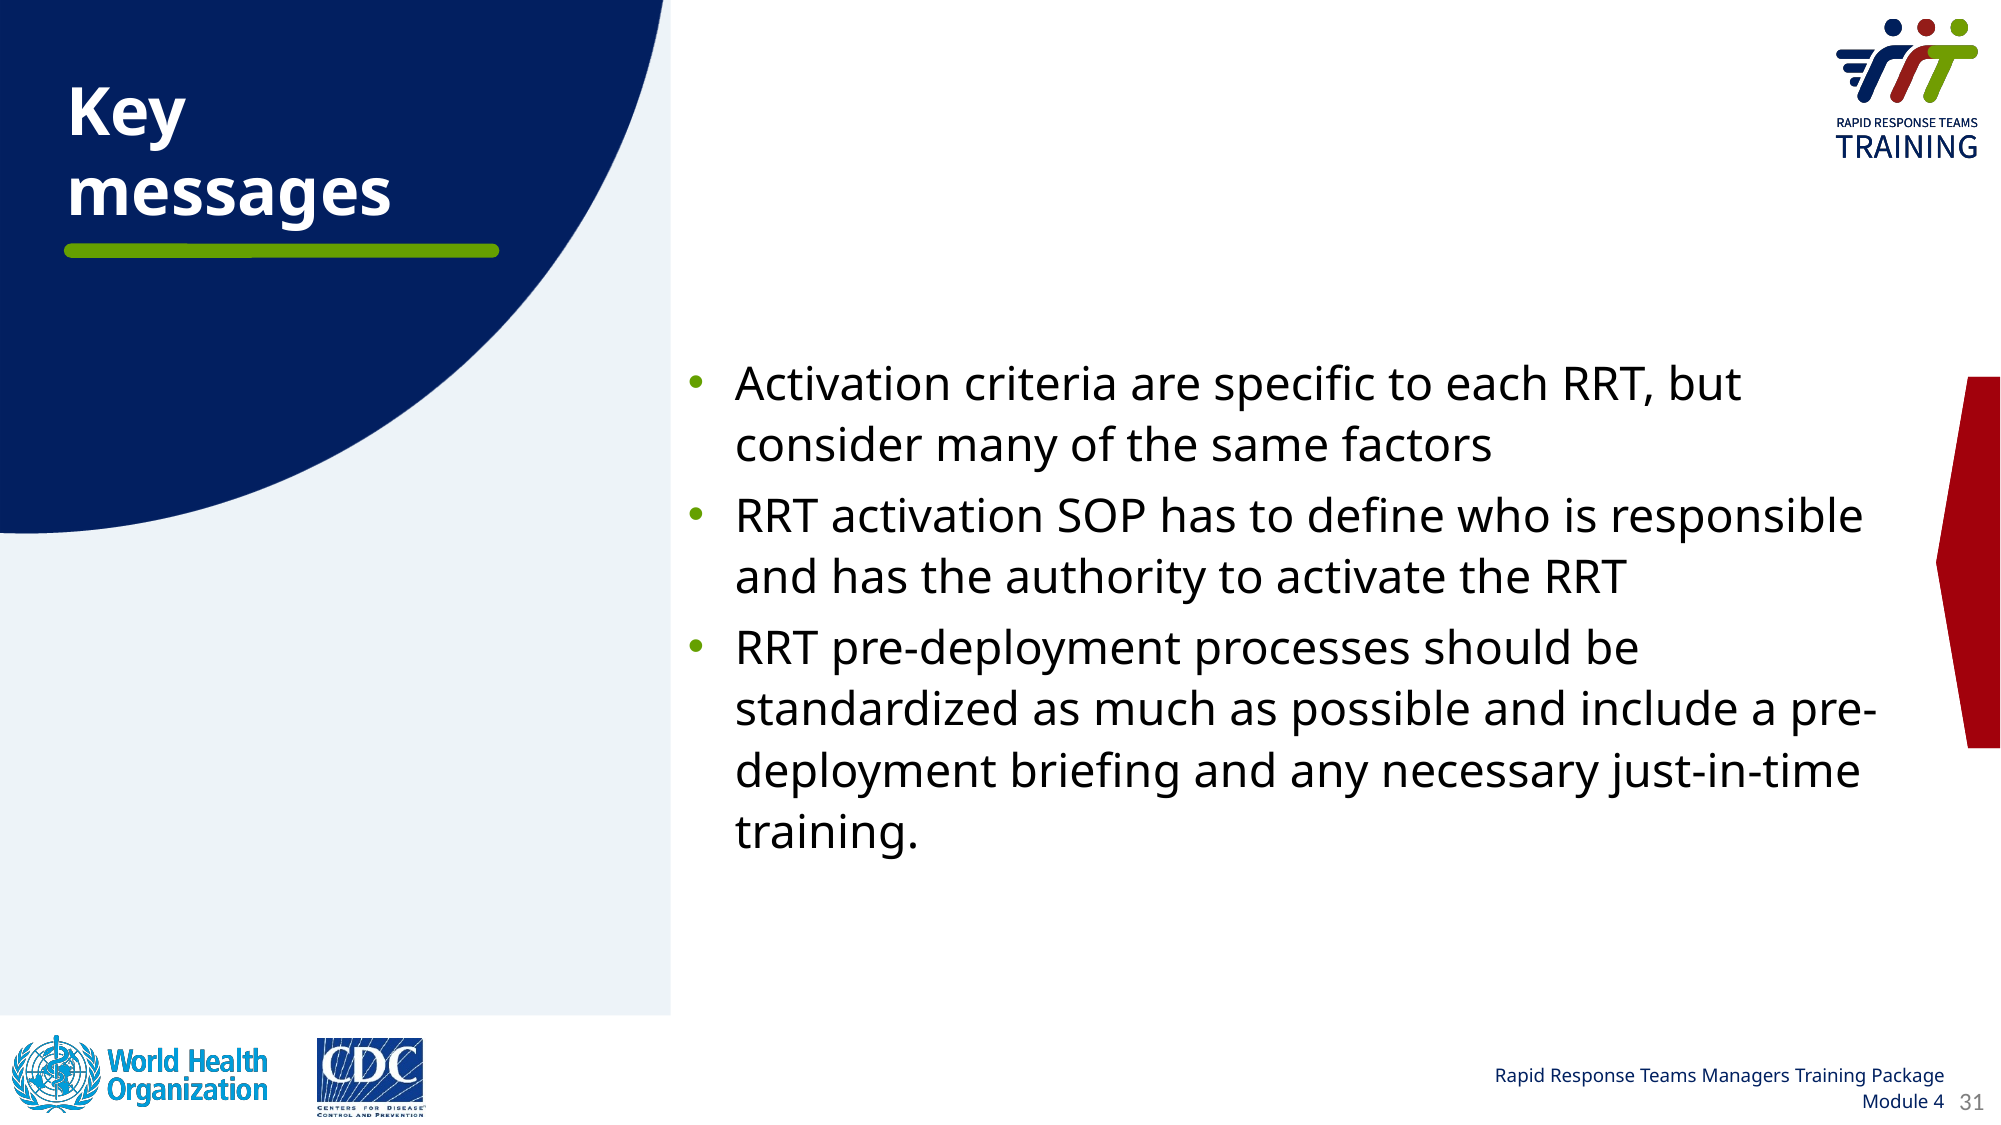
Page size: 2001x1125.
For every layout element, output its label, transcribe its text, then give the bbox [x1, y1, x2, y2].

picture [59, 1035, 267, 1113]
picture [12, 1083, 48, 1113]
picture [40, 1062, 47, 1070]
picture [30, 1083, 37, 1091]
picture [34, 1054, 43, 1078]
picture [317, 1038, 426, 1117]
picture [24, 1054, 36, 1087]
text_box Key messages [59, 61, 531, 237]
picture [22, 1062, 26, 1077]
list Activation criteria are specific to each RRT, but consider many of the same factors RRT activation SOP has to define who is responsible and has the authority to activate the RRT RRT pre-deployment processes should be standardized as much as possible and include a pre-deployment briefing and any necessary just-in-time training. [679, 275, 1917, 873]
picture [0, 0, 670, 538]
picture [50, 1108, 62, 1113]
slide_number 31 [1943, 1077, 2000, 1125]
picture [1835, 19, 1978, 167]
picture [36, 1088, 78, 1105]
picture [12, 1035, 54, 1068]
picture [71, 1053, 90, 1091]
picture [46, 1056, 54, 1062]
text_box [1936, 376, 2000, 749]
